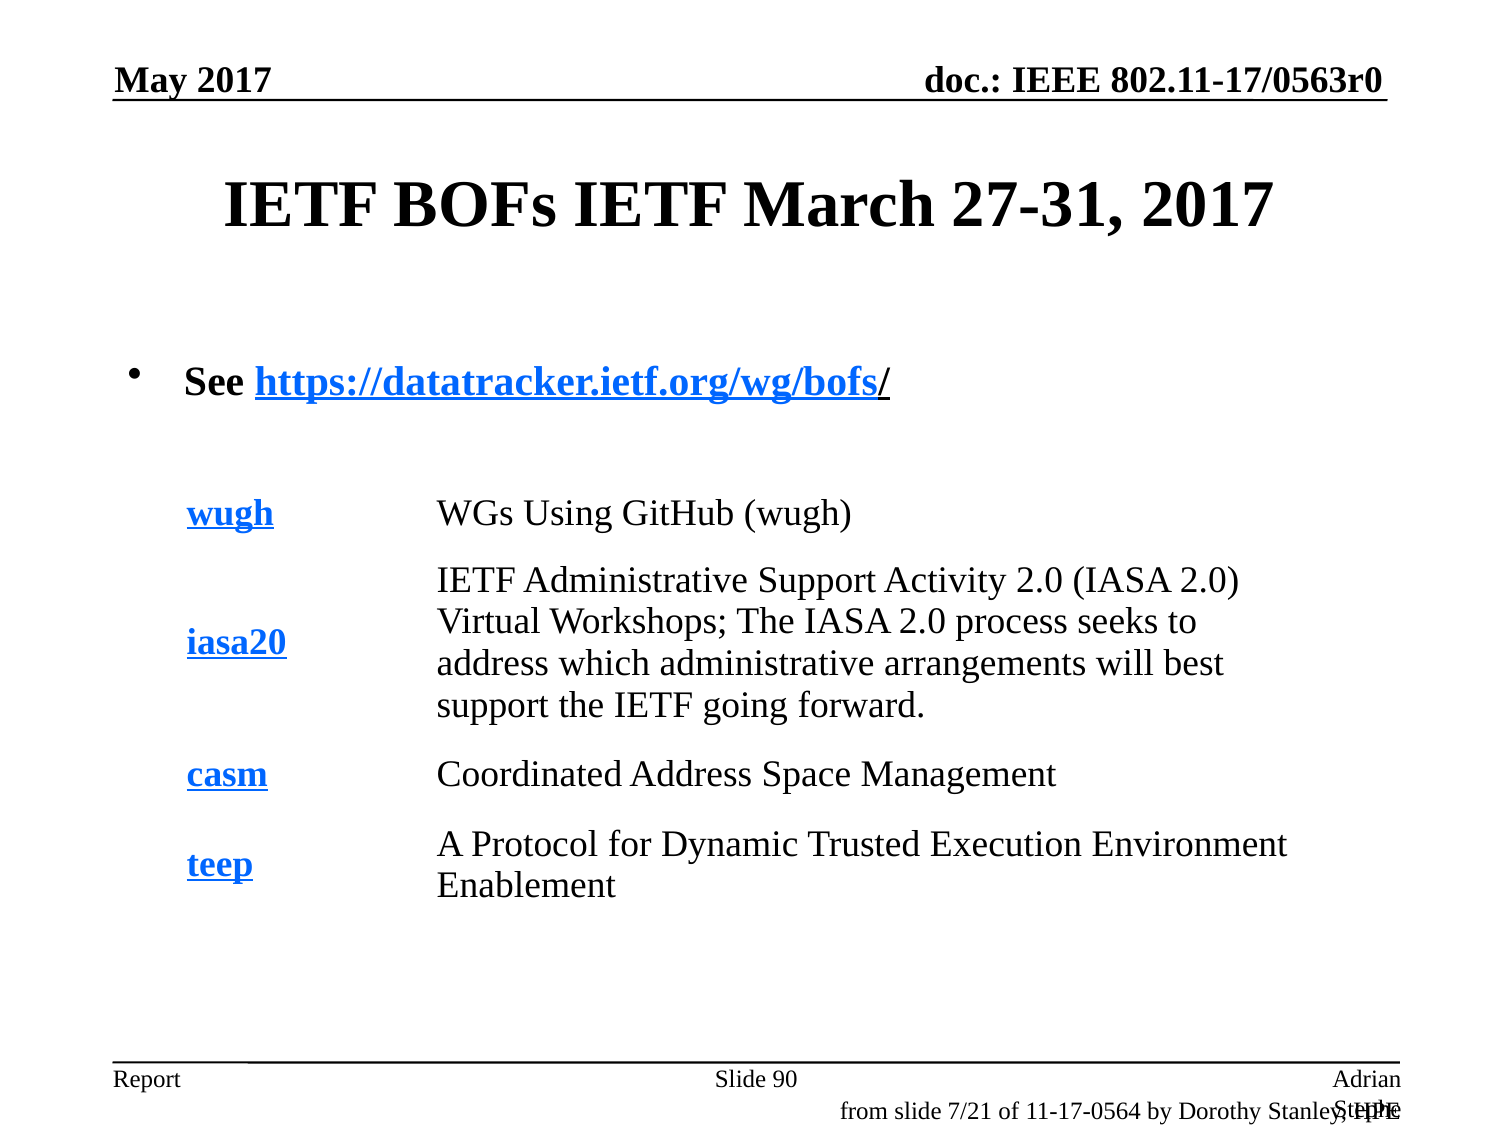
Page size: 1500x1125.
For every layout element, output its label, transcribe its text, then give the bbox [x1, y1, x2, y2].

table_cell iasa20 [175, 553, 425, 731]
table_cell IETF Administrative Support Activity 2.0 (IASA 2.0) Virtual Workshops; The IASA 2.0 process seeks to address which administrative arrangements will best support the IETF going forward. [425, 553, 1320, 731]
table_header wugh [175, 472, 425, 553]
table_cell Coordinated Address Space Management [425, 731, 1320, 817]
slide_number Slide 90 [711, 1061, 801, 1087]
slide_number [114, 54, 374, 101]
title IETF BOFs IETF March 27-31, 2017 [112, 112, 1388, 287]
table_cell teep [175, 817, 425, 911]
list See https://datatracker.ietf.org/wg/bofs/ [112, 287, 1450, 1050]
footer Adrian Stephens, Intel Corporation [1324, 1061, 1402, 1087]
table_header WGs Using GitHub (wugh) [425, 472, 1320, 553]
table_cell casm [175, 731, 425, 817]
text_box from slide 7/21 of 11-17-0564 by Dorothy Stanley, HPE [343, 1087, 1417, 1125]
table_cell A Protocol for Dynamic Trusted Execution Environment Enablement [425, 817, 1320, 911]
